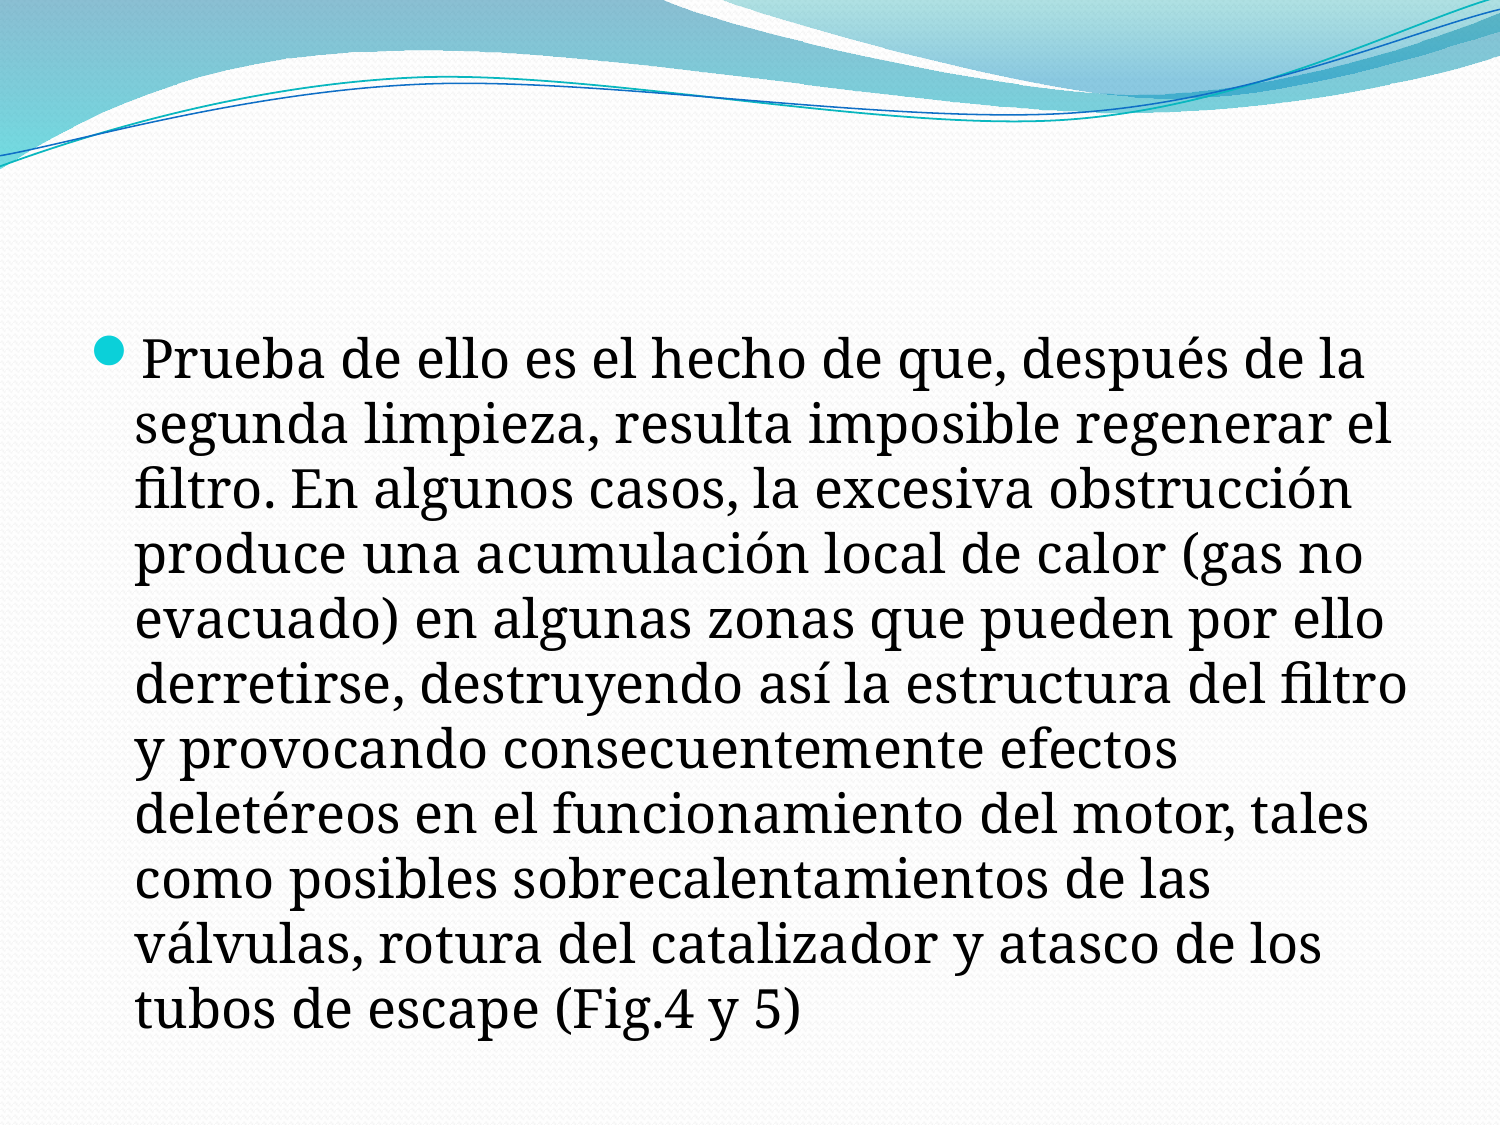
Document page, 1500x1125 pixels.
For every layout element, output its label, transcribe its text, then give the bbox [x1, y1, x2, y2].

list Prueba de ello es el hecho de que, después de la segunda limpieza, resulta imposible regenerar el filtro. En algunos casos, la excesiva obstrucción produce una acumulación local de calor (gas no evacuado) en algunas zonas que pueden por ello derretirse, destruyendo así la estructura del filtro y provocando consecuentemente efectos deletéreos en el funcionamiento del motor, tales como posibles sobrecalentamientos de las válvulas, rotura del catalizador y atasco de los tubos de escape (Fig.4 y 5) [75, 317, 1425, 1038]
